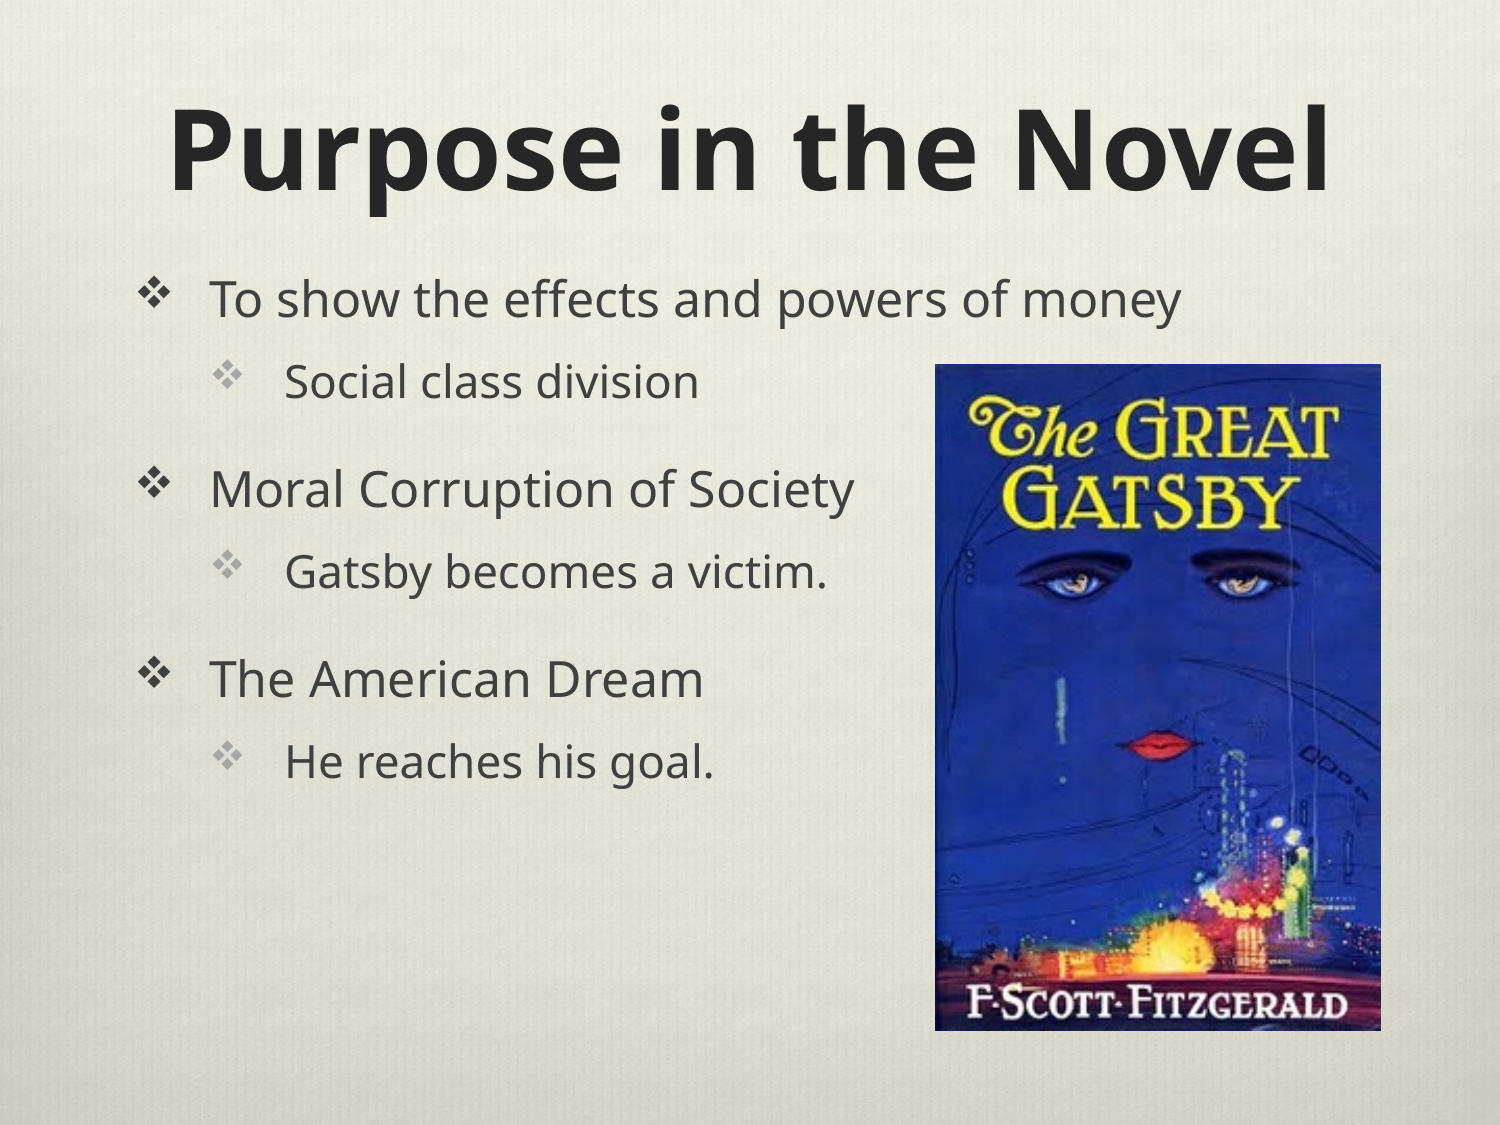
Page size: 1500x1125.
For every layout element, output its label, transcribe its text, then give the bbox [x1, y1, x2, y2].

title Purpose in the Novel [119, 51, 1381, 240]
list To show the effects and powers of money Social class division Moral Corruption of Society Gatsby becomes a victim. The American Dream He reaches his goal. [119, 260, 1381, 1011]
picture [934, 363, 1382, 1032]
